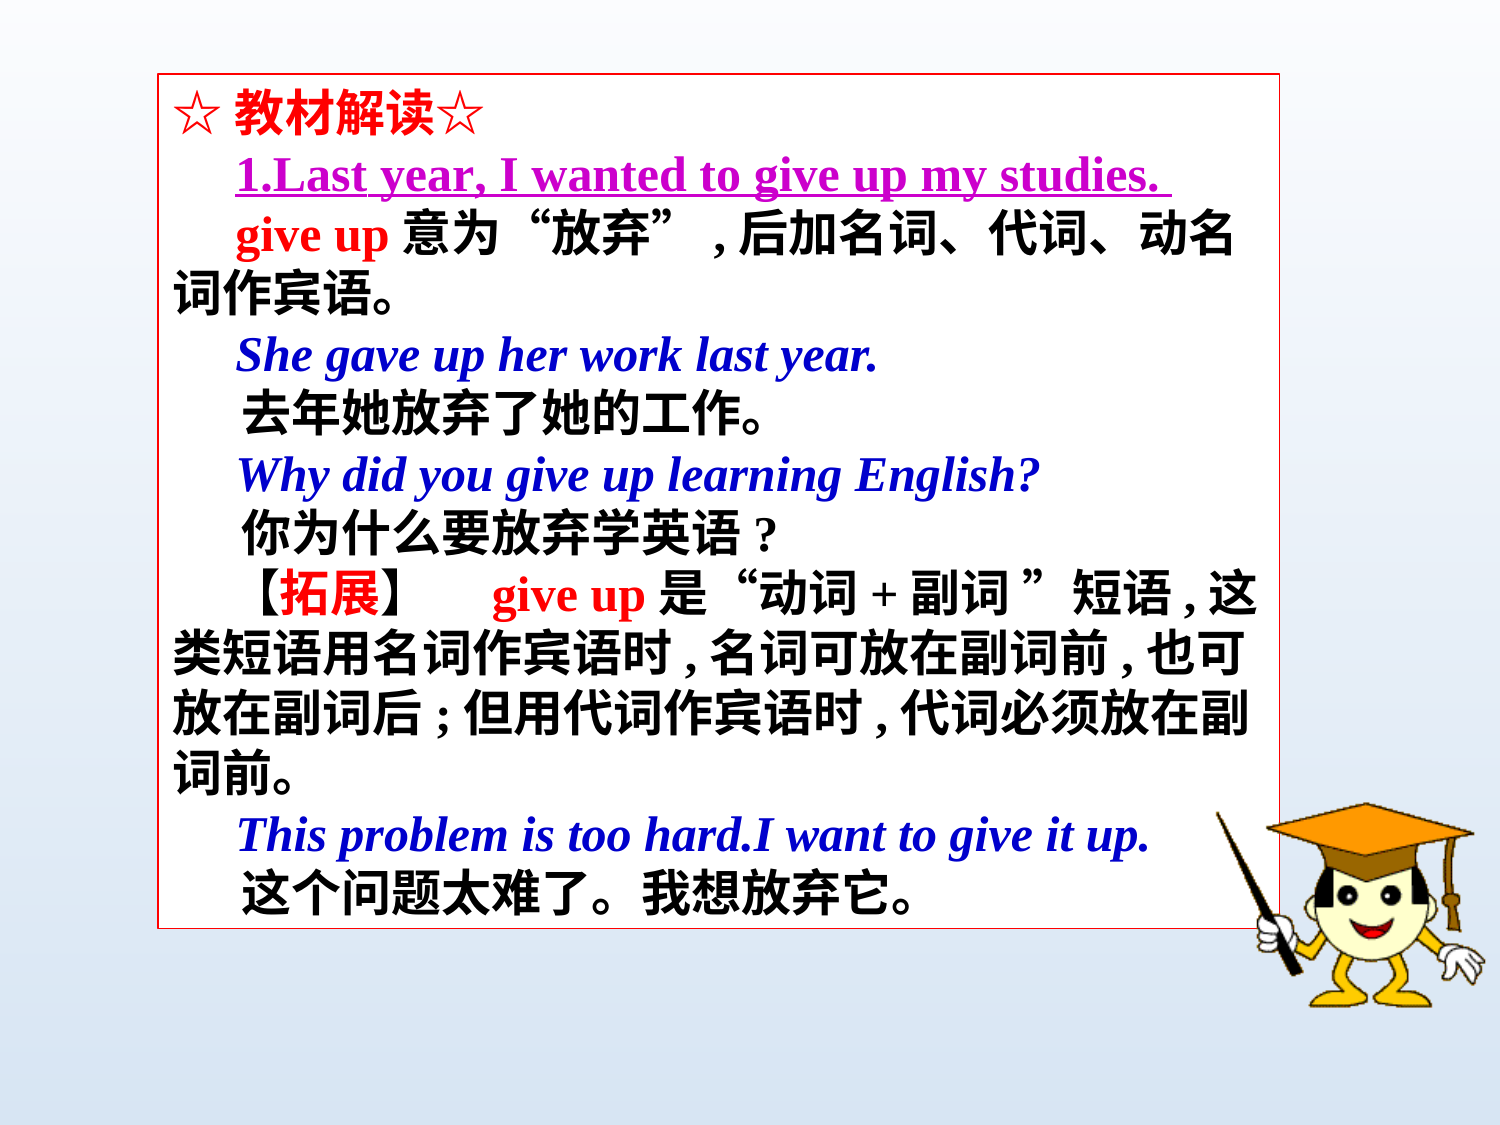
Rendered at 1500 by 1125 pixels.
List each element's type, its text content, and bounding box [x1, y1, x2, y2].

picture [1196, 787, 1500, 1022]
text_box ☆教材解读☆ 1.Last year, I wanted to give up my studies. give up意为“放弃”,后加名词、代词、动名词作宾语。 She gave up her work last year. 去年她放弃了她的工作。 Why did you give up learning English? 你为什么要放弃学英语? 【拓展】 give up是“动词+副词 ”短语,这类短语用名词作宾语时,名词可放在副词前,也可放在副词后;但用代词作宾语时,代词必须放在副词前。 This problem is too hard.I want to give it up. 这个问题太难了。我想放弃它。 [158, 73, 1280, 929]
